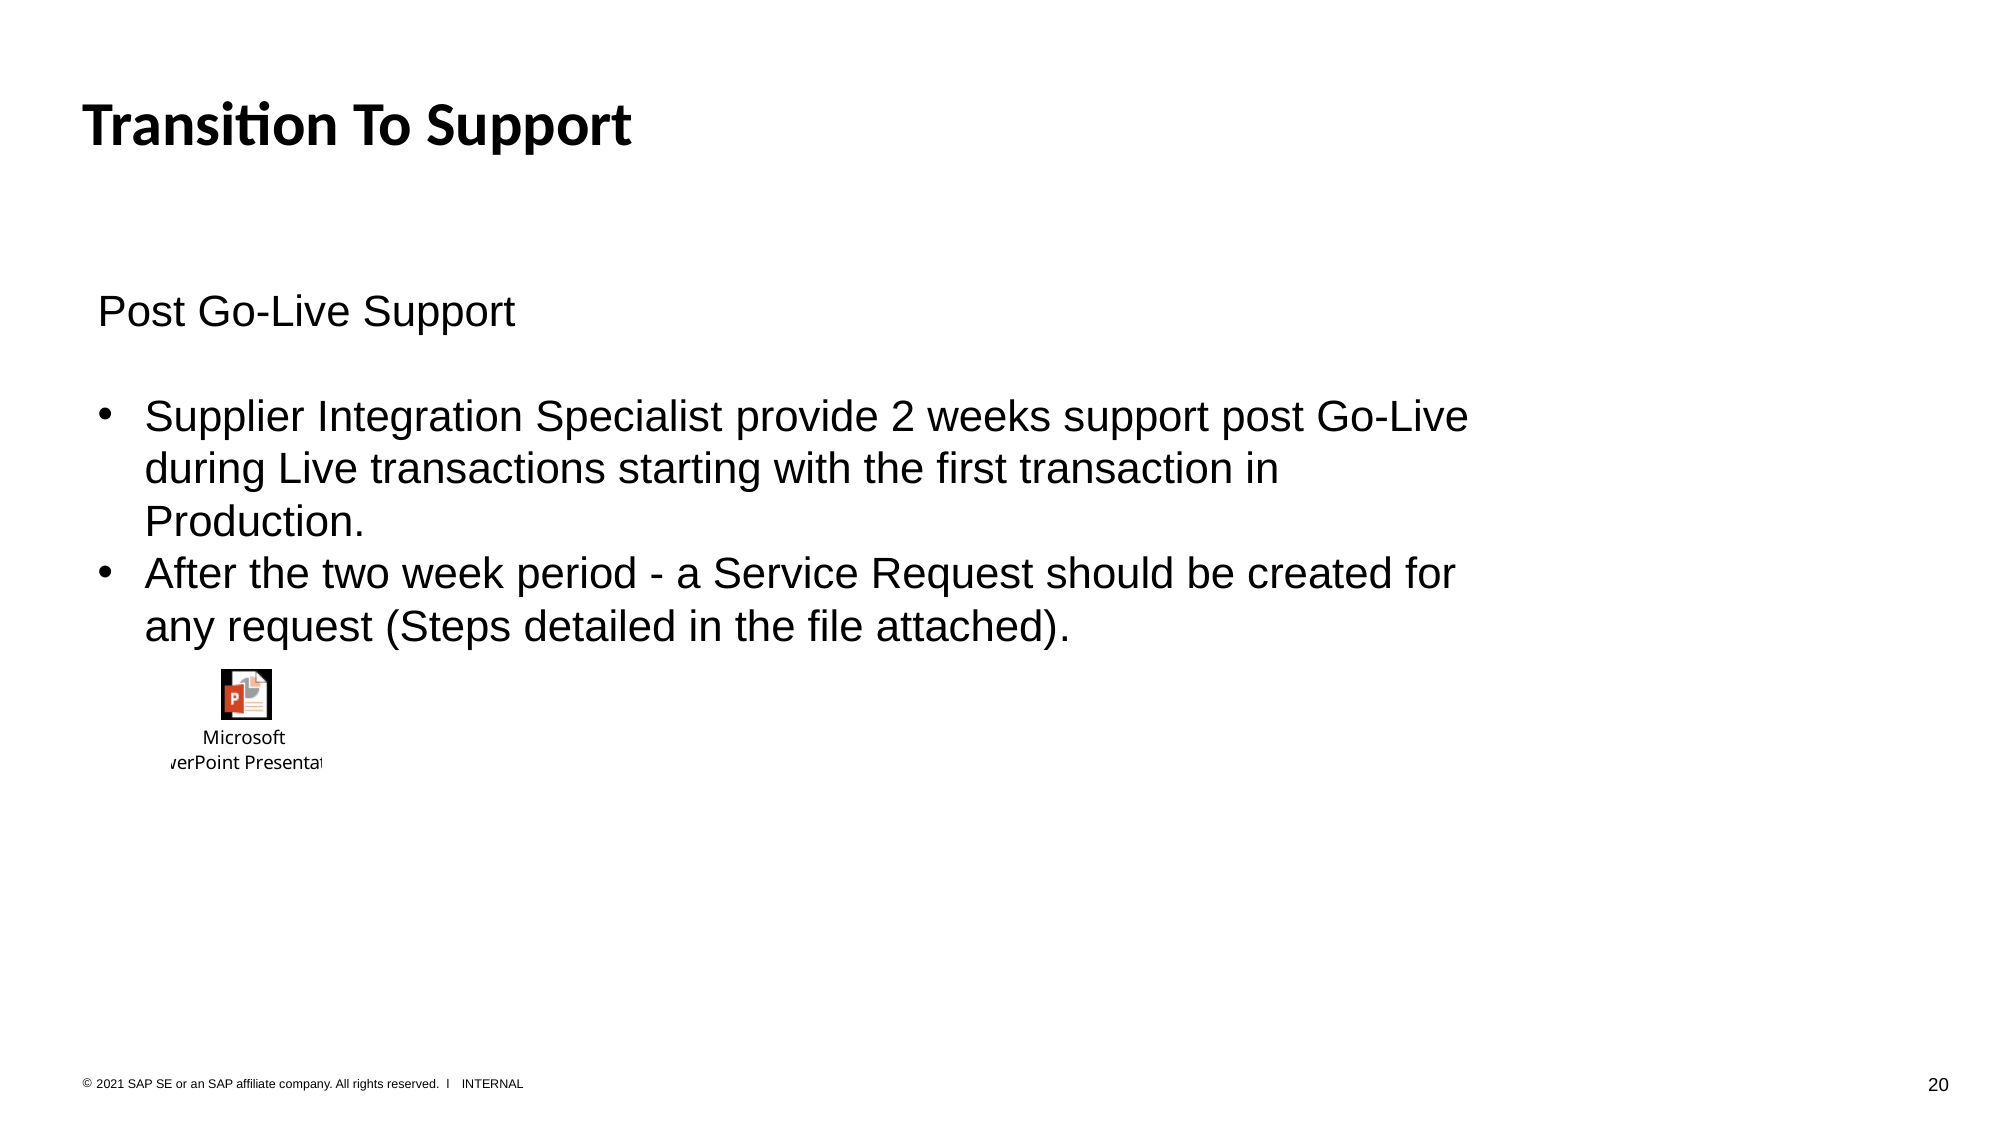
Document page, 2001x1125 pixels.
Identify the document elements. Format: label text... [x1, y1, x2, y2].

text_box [170, 669, 322, 800]
title Transition To Support [82, 82, 1918, 159]
text_box Post Go-Live Support Supplier Integration Specialist provide 2 weeks support post Go-Live during Live transactions starting with the first transaction in Production. After the two week period - a Service Request should be created for any request (Steps detailed in the file attached). [82, 275, 1501, 658]
